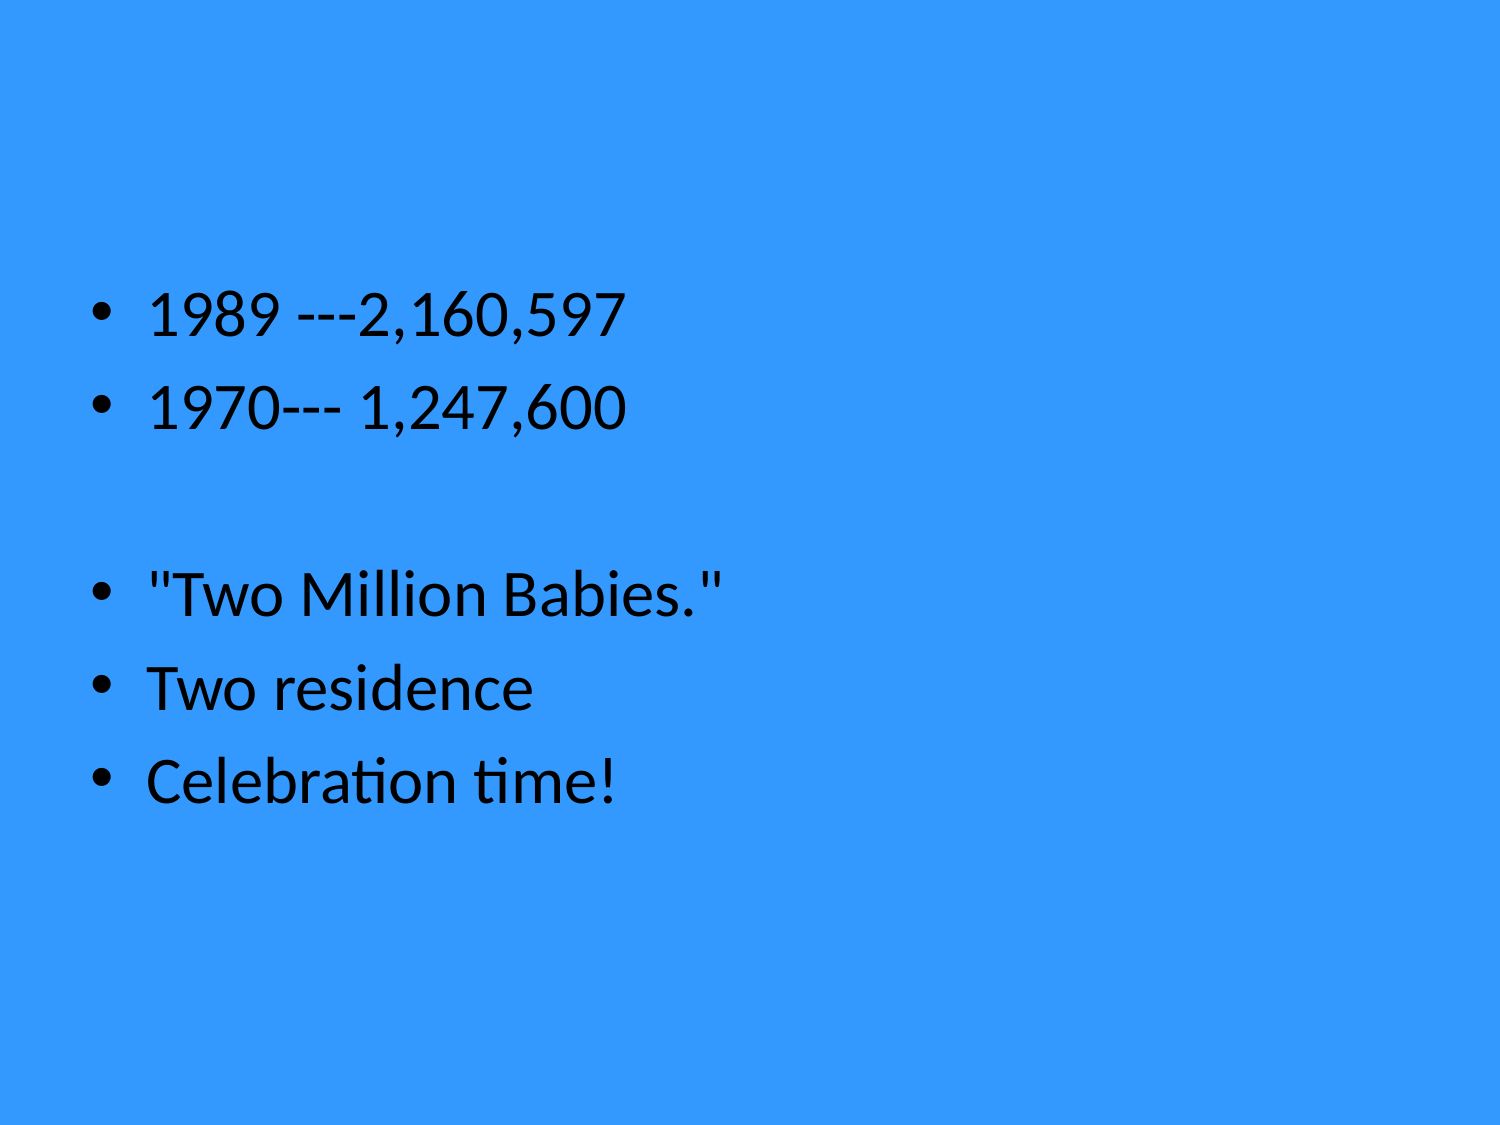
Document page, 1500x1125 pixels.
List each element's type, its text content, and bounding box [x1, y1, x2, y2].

list 1989 ---2,160,597 1970--- 1,247,600 "Two Million Babies." Two residence Celebration time! [75, 262, 1425, 1005]
